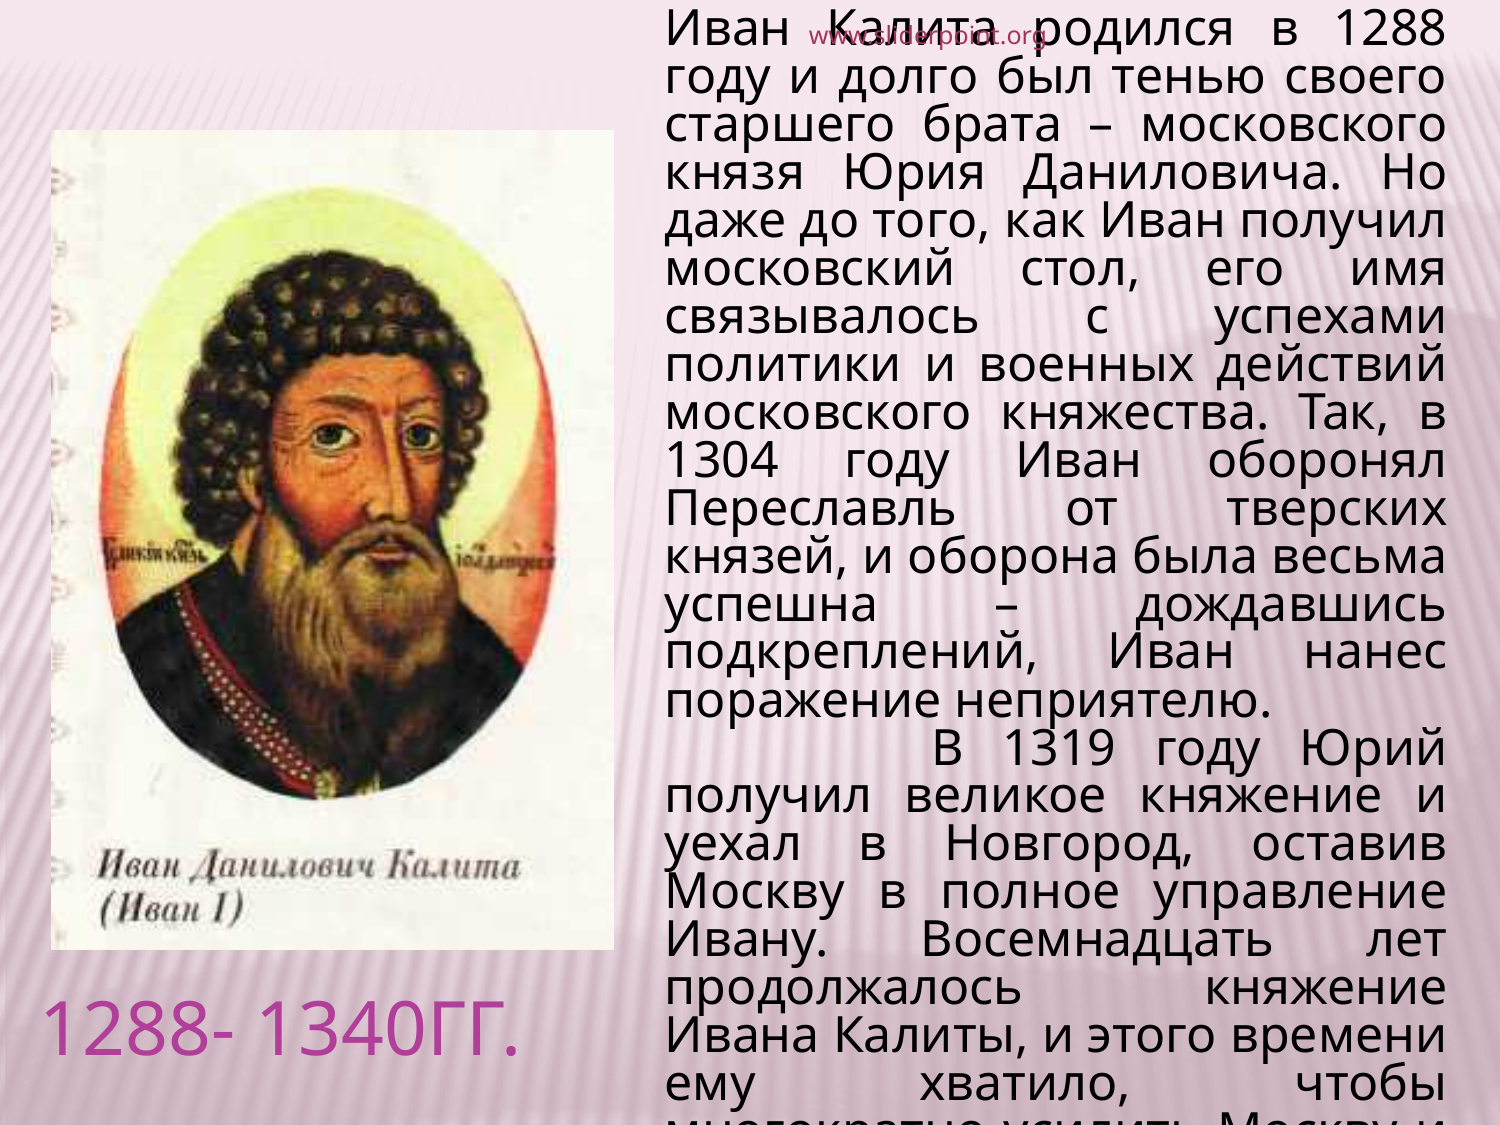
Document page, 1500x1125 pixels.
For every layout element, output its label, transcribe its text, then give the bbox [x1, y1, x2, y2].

footer www.sliderpoint.org [623, 12, 1063, 60]
text_box Иван Калита родился в 1288 году и долго был тенью своего старшего брата – московского князя Юрия Даниловича. Но даже до того, как Иван получил московский стол, его имя связывалось с успехами политики и военных действий московского княжества. Так, в 1304 году Иван оборонял Переславль от тверских князей, и оборона была весьма успешна – дождавшись подкреплений, Иван нанес поражение неприятелю. В 1319 году Юрий получил великое княжение и уехал в Новгород, оставив Москву в полное управление Ивану. Восемнадцать лет продолжалось княжение Ивана Калиты, и этого времени ему хватило, чтобы многократно усилить Москву и возвысить ее над другими русскими городами. [649, 0, 1463, 1125]
title 1288- 1340гг. [24, 924, 625, 1125]
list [49, 0, 615, 951]
